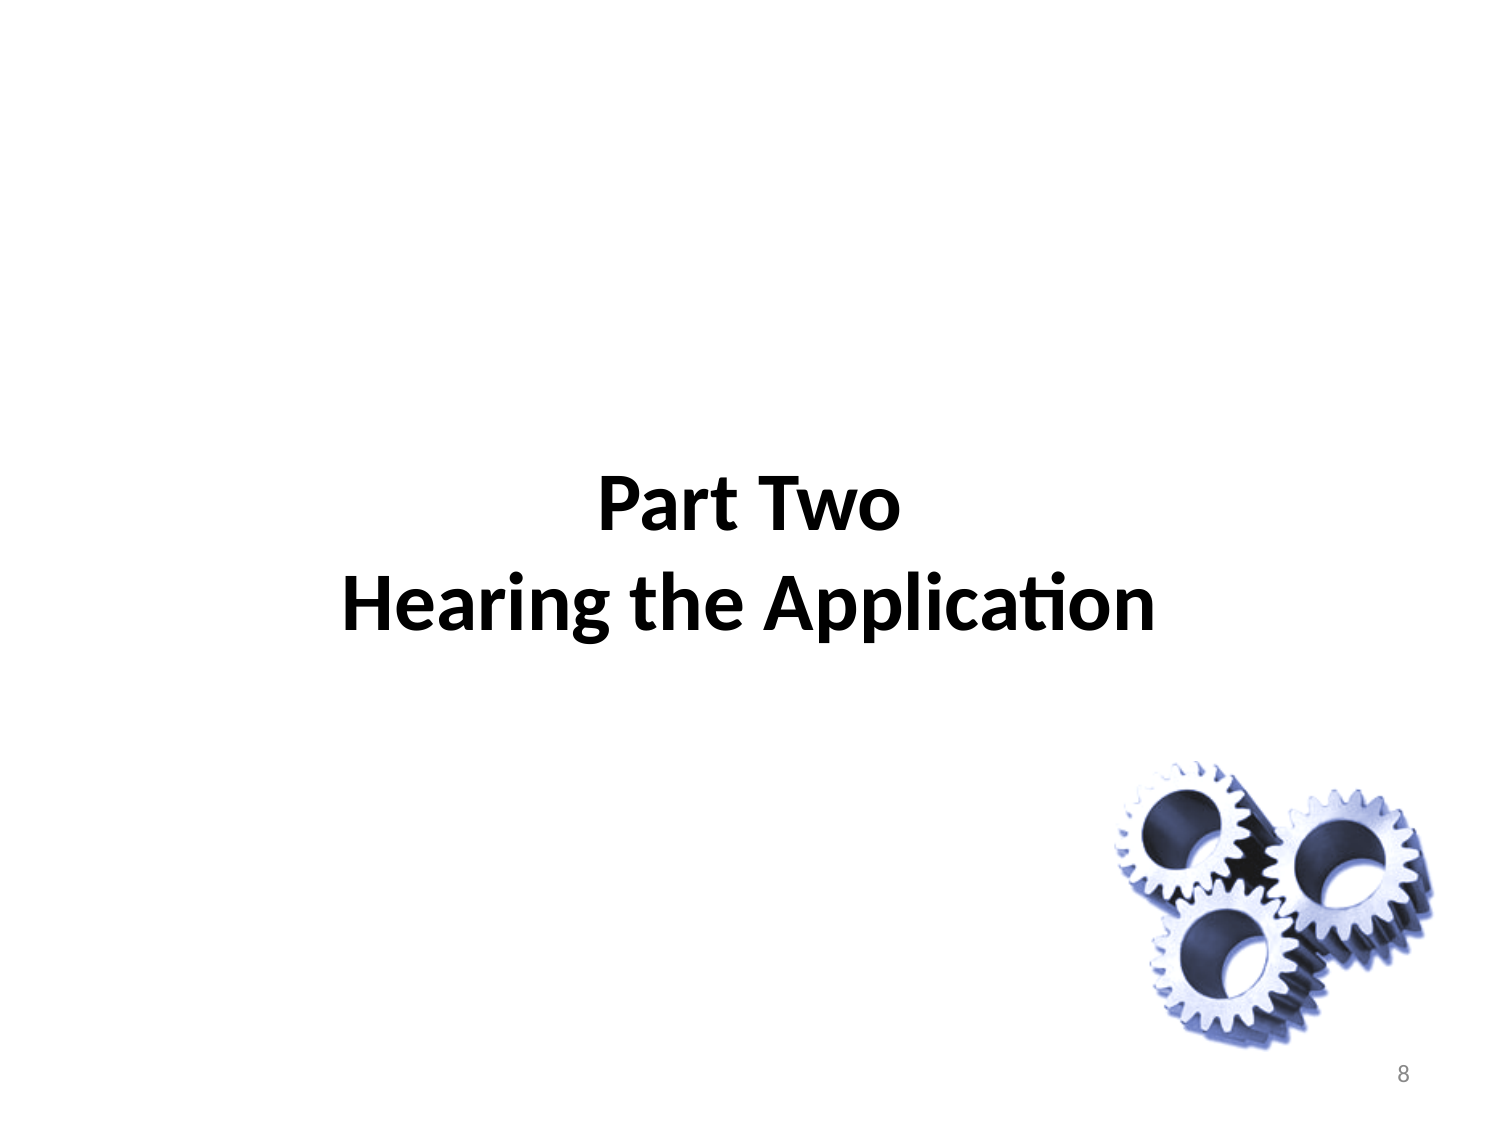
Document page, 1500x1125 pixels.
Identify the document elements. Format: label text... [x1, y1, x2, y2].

slide_number 8 [1074, 1042, 1425, 1103]
title Part Two Hearing the Application [75, 453, 1425, 641]
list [1112, 761, 1436, 1052]
